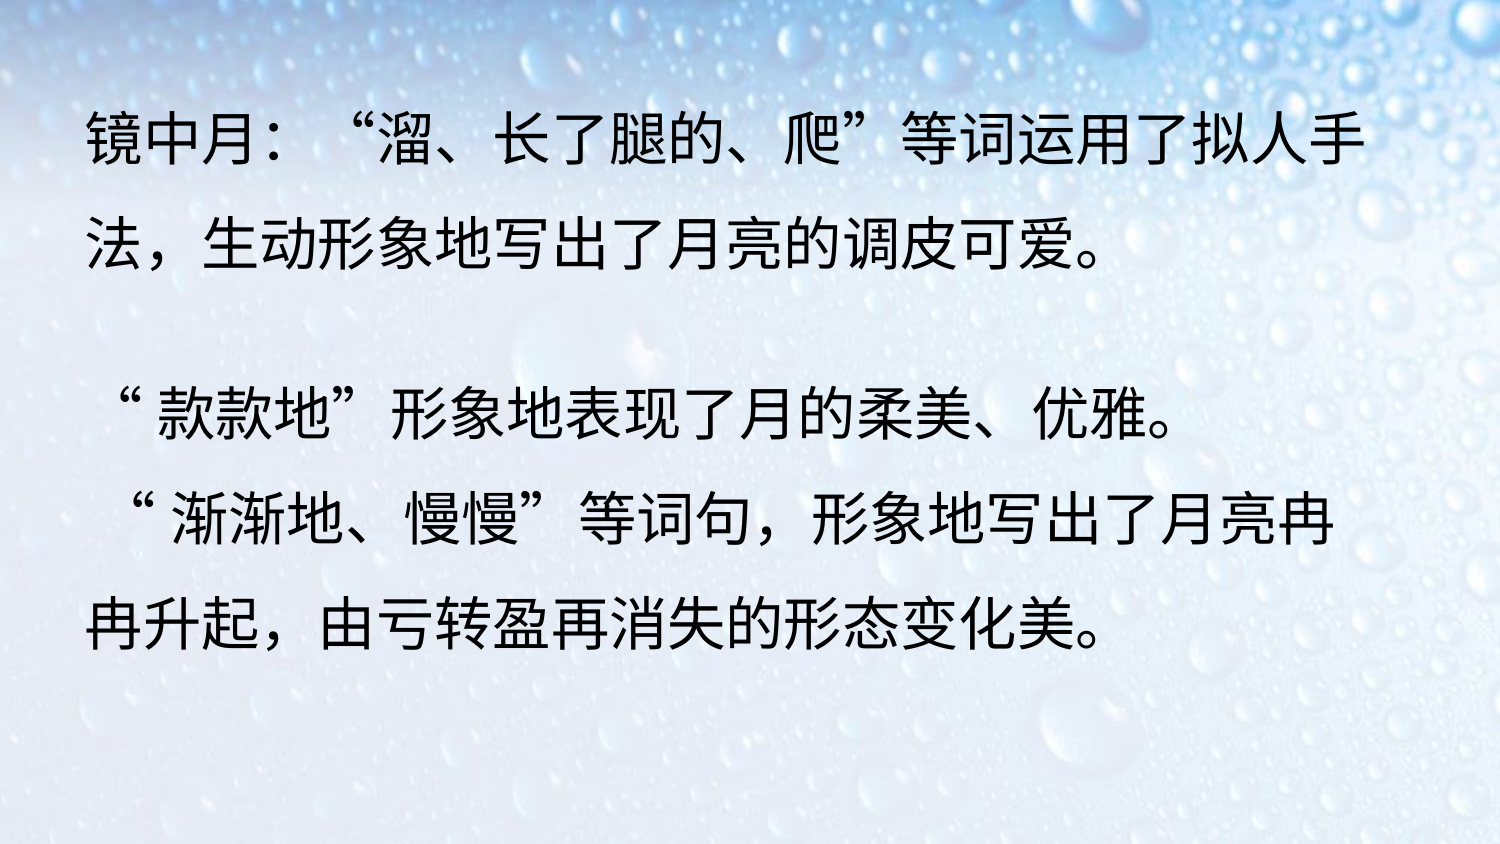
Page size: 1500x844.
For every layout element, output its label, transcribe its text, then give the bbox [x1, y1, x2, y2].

picture [0, 0, 1500, 844]
text_box “款款地”形象地表现了月的柔美、优雅。 “渐渐地、慢慢”等词句，形象地写出了月亮冉冉升起，由亏转盈再消失的形态变化美。 [70, 334, 1407, 665]
text_box 镜中月：“溜、长了腿的、爬”等词运用了拟人手法，生动形象地写出了月亮的调皮可爱。 [70, 59, 1407, 285]
